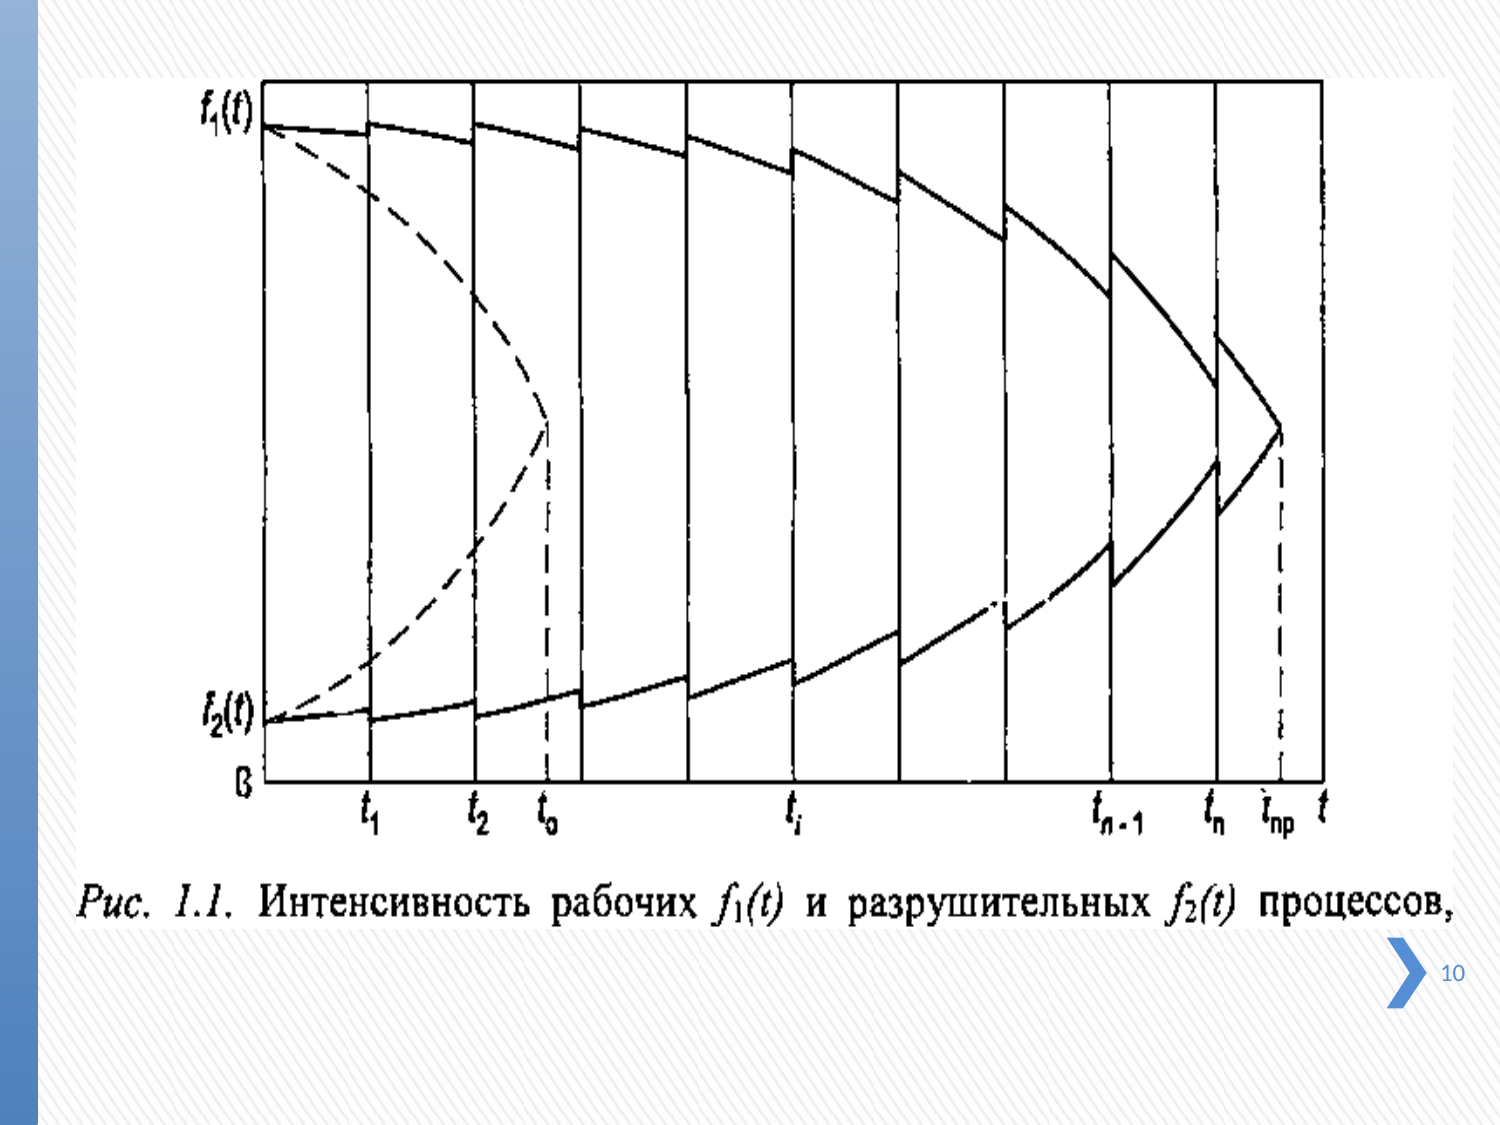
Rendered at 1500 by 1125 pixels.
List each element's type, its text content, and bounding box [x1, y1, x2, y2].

slide_number 10 [1425, 941, 1488, 1002]
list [76, 77, 1453, 929]
